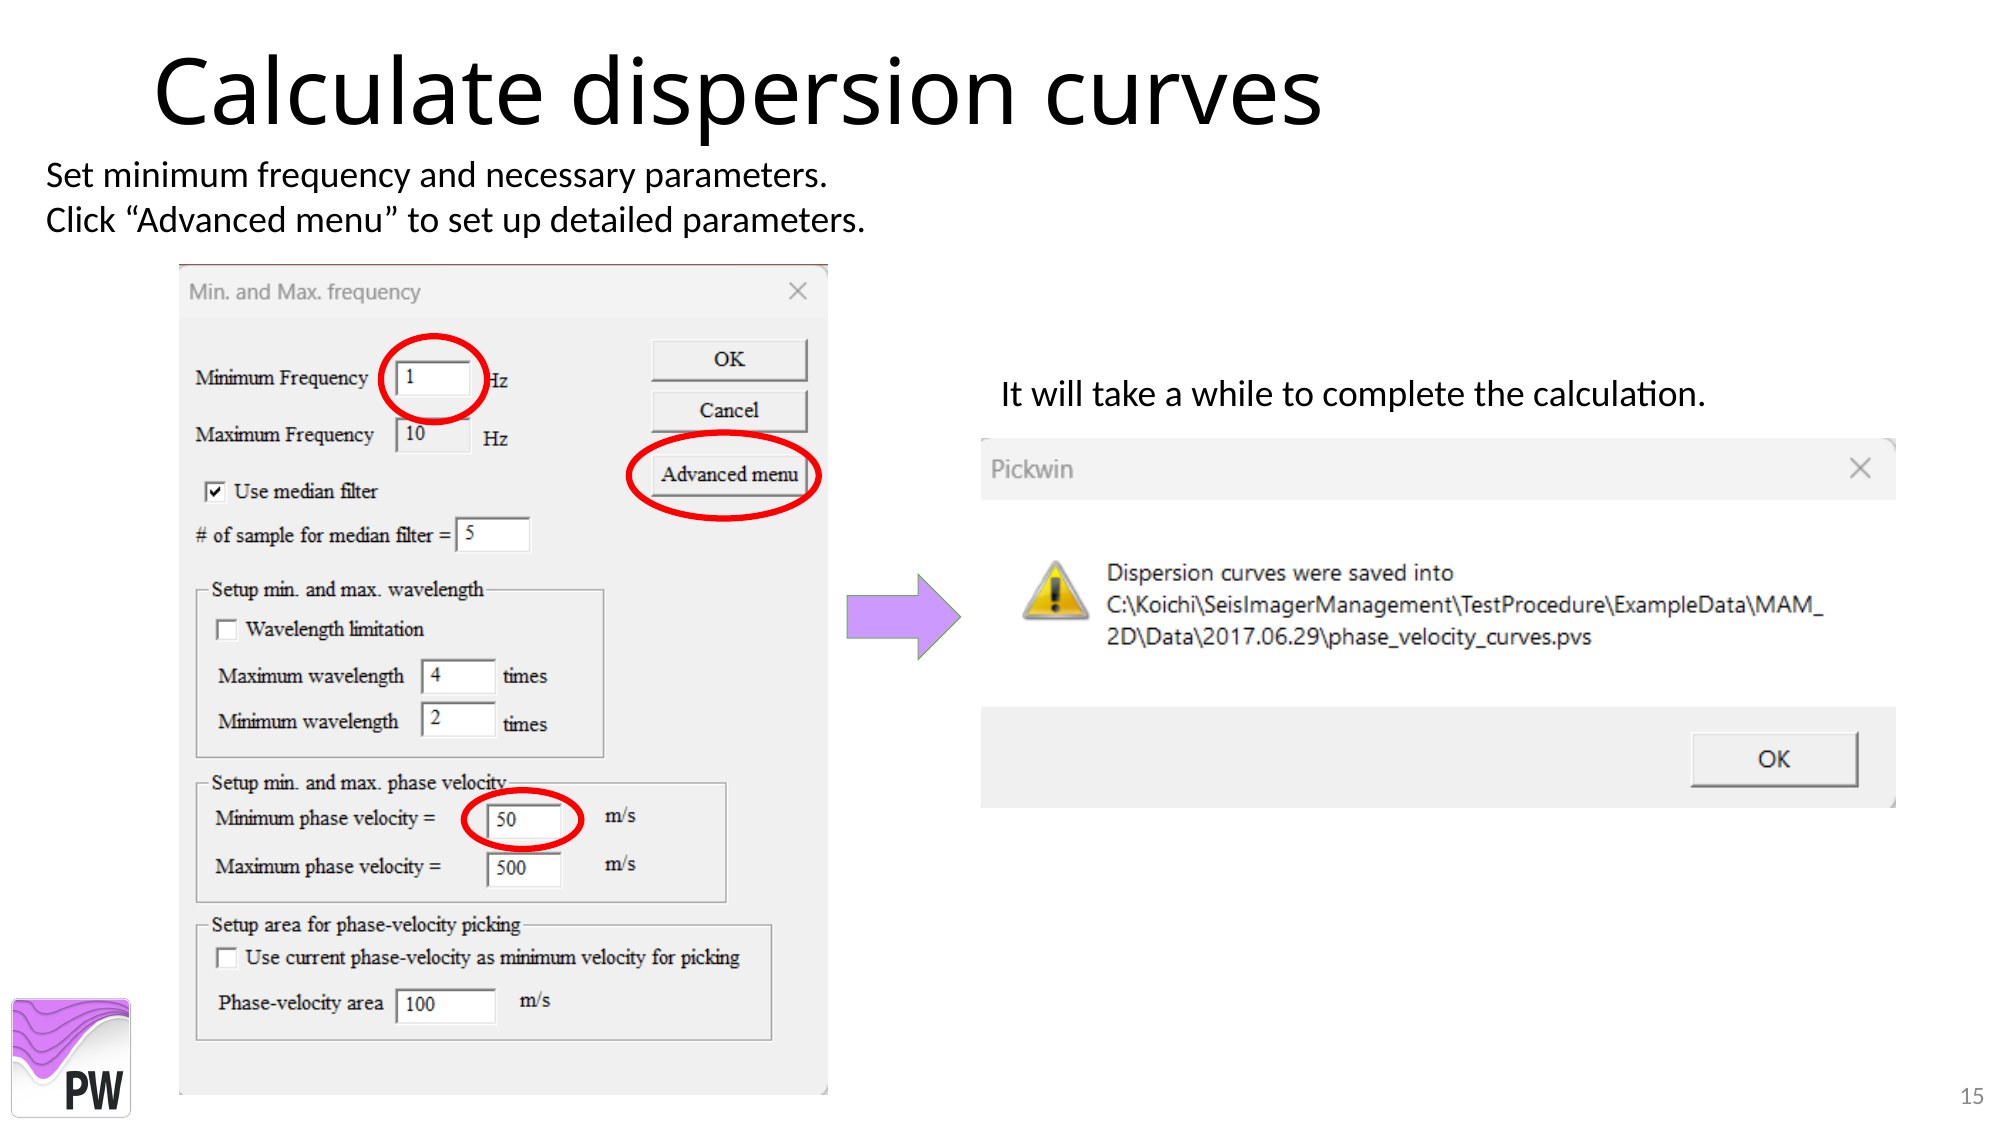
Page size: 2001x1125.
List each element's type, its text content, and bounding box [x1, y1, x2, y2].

text_box Set minimum frequency and necessary parameters. Click “Advanced menu” to set up detailed parameters. [31, 142, 1000, 248]
text_box [846, 573, 962, 661]
picture [179, 264, 828, 1096]
picture [9, 996, 132, 1119]
title Calculate dispersion curves [137, 3, 1863, 187]
text_box It will take a while to complete the calculation. [986, 361, 1731, 422]
picture [981, 438, 1896, 808]
slide_number 15 [1550, 1065, 2000, 1125]
